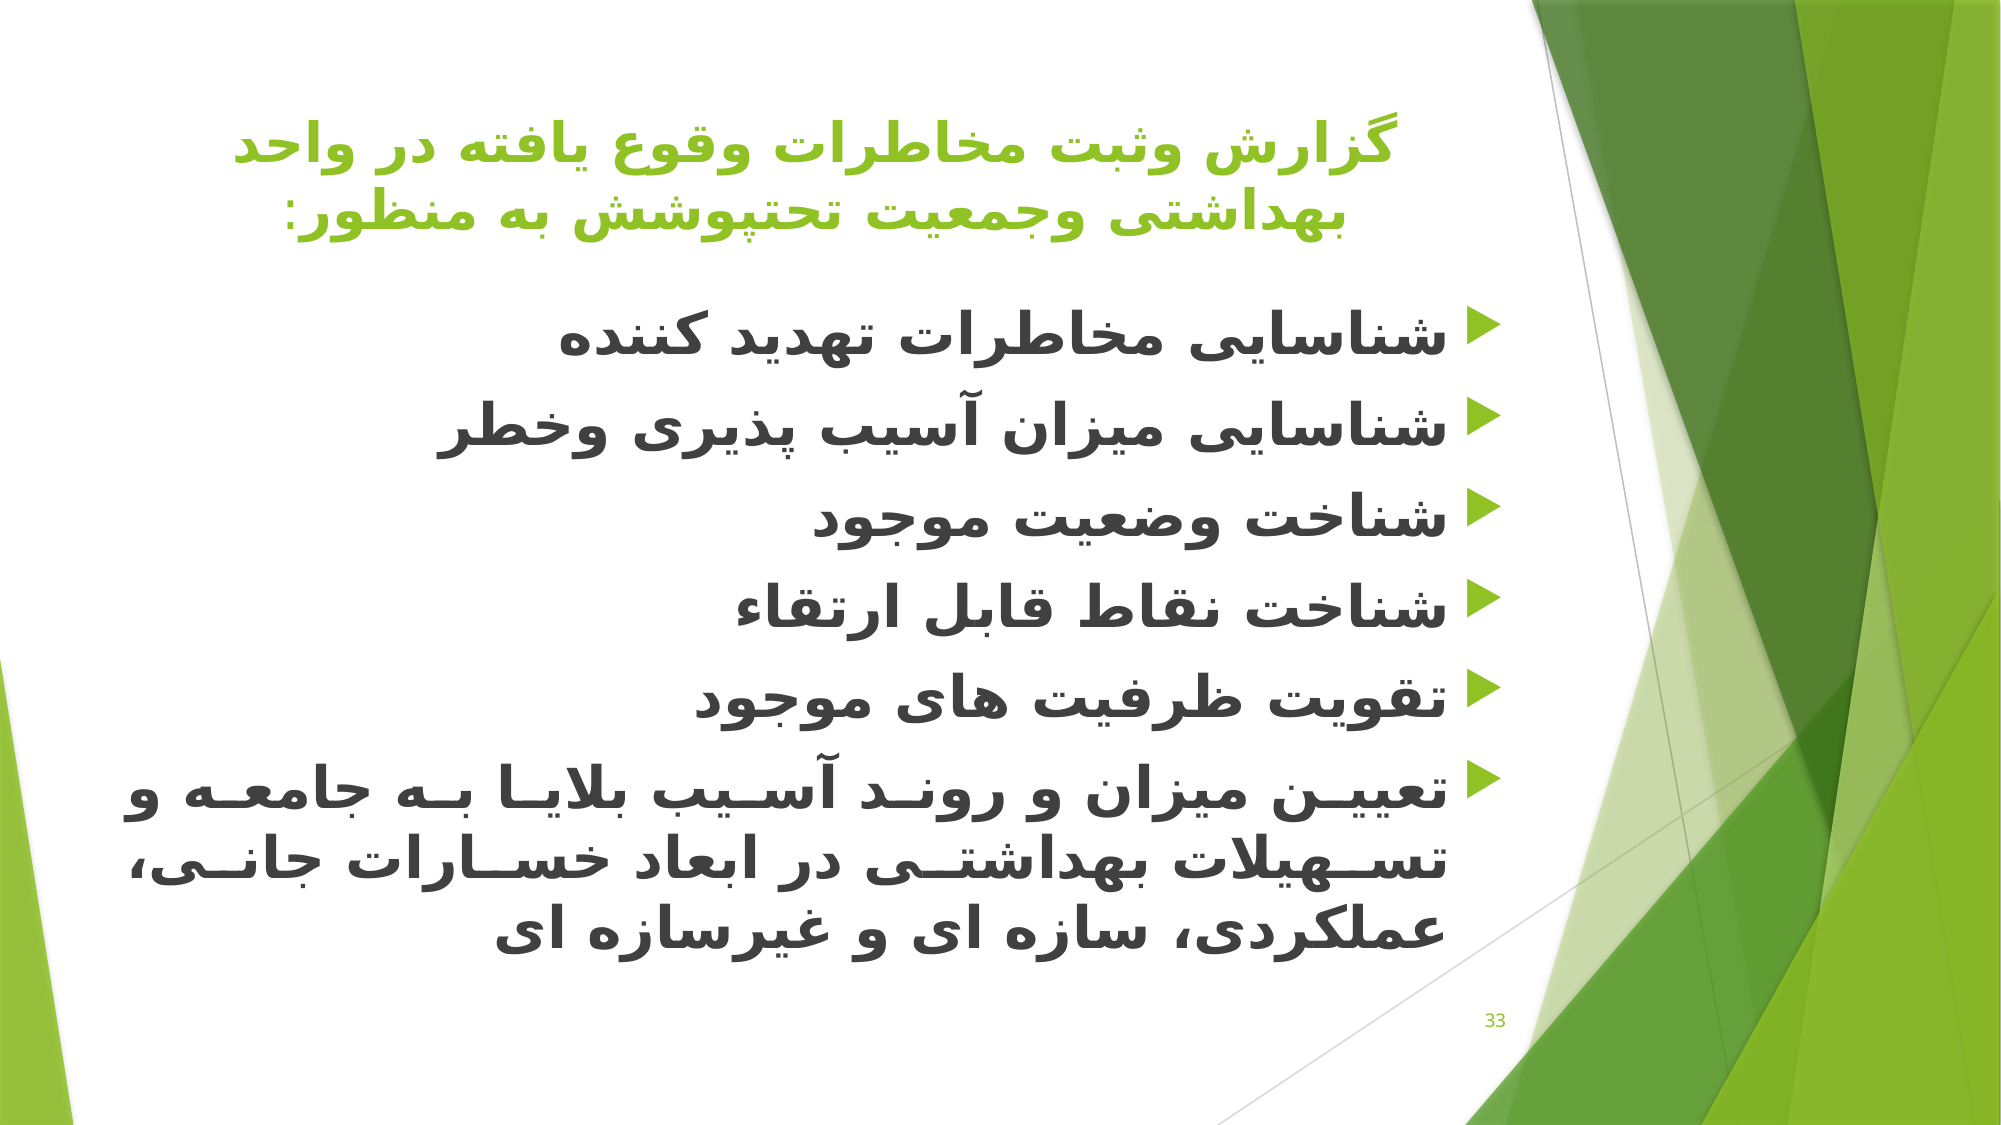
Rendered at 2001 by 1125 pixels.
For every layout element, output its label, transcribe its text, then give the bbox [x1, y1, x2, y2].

list شناسایی مخاطرات تهدید کننده شناسایی میزان آسیب پذیری وخطر شناخت وضعیت موجود شناخت نقاط قابل ارتقاء تقویت ظرفیت های موجود تعیین میزان و روند آسیب بلایا به جامعه و تسهیلات بهداشتی در ابعاد خسارات جانی، عملکردی، سازه ای و غیرسازه ای [111, 289, 1522, 992]
title گزارش وثبت مخاطرات وقوع یافته در واحد بهداشتی وجمعیت تحتپوشش به منظور: [111, 99, 1522, 289]
slide_number 33 [1409, 991, 1522, 1051]
